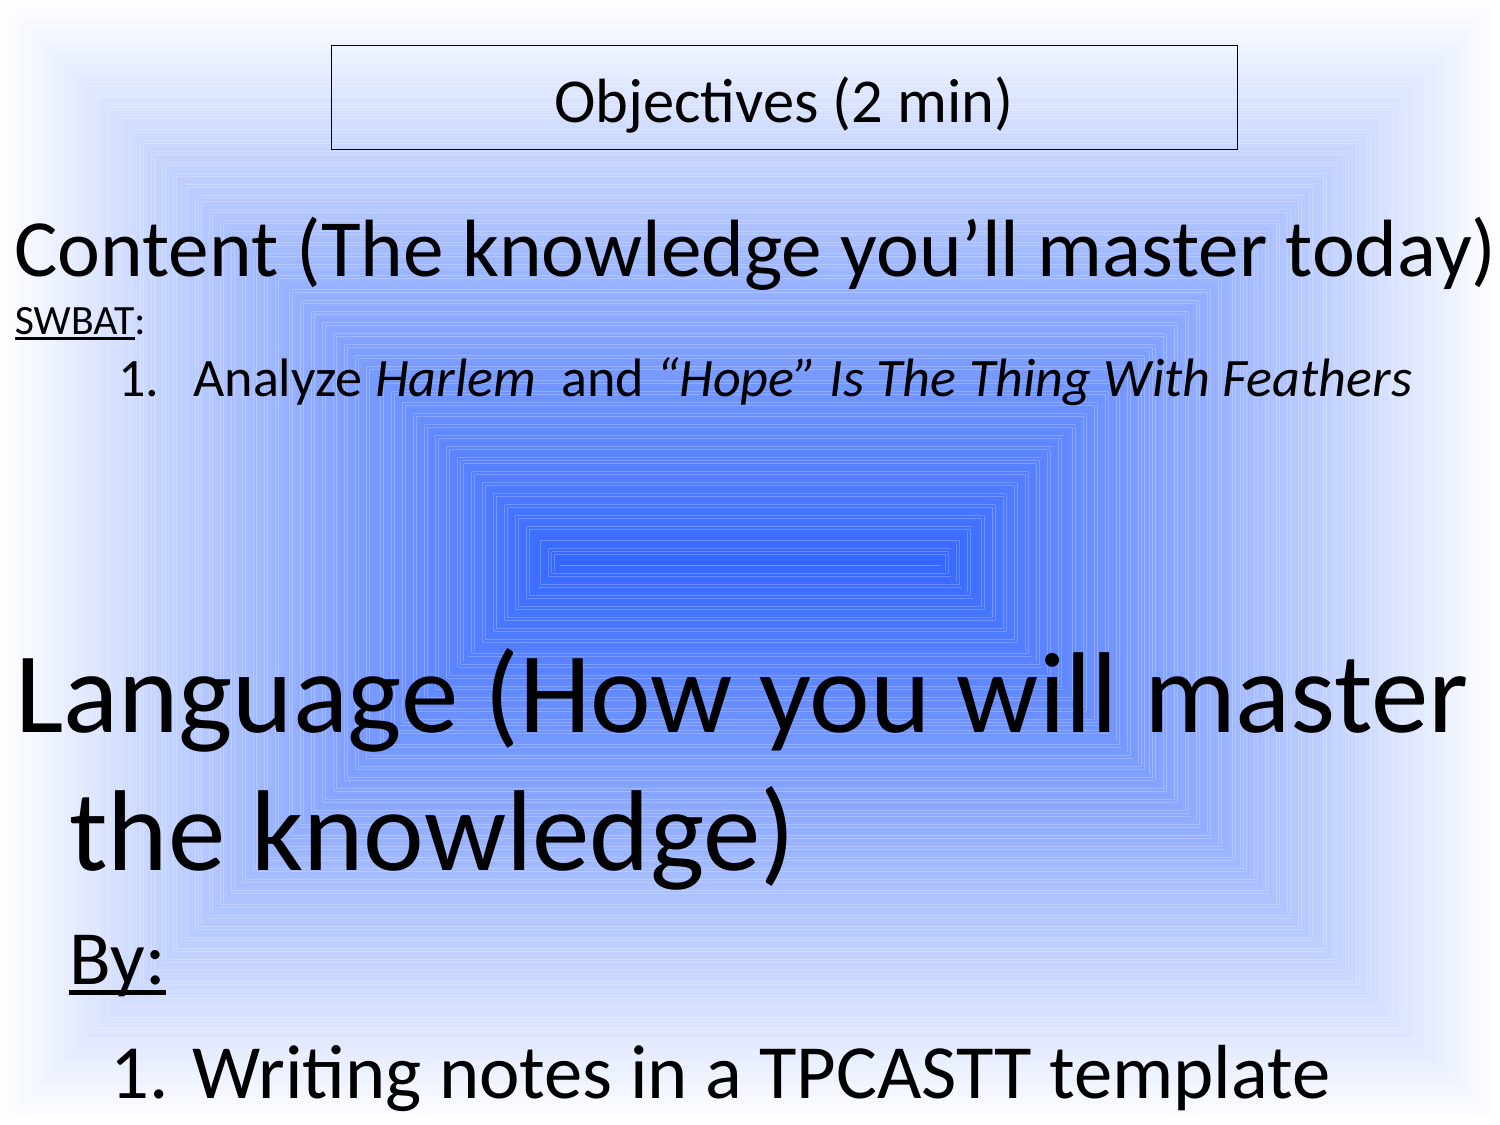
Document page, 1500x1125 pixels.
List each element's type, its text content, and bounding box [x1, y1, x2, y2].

title Objectives (2 min) [331, 45, 1238, 150]
text_box Language (How you will master the knowledge) By: Writing notes in a TPCASTT template [0, 549, 1500, 1125]
text_box Content (The knowledge you’ll master today) SWBAT: Analyze Harlem and “Hope” Is The Thing With Feathers [0, 187, 1500, 540]
